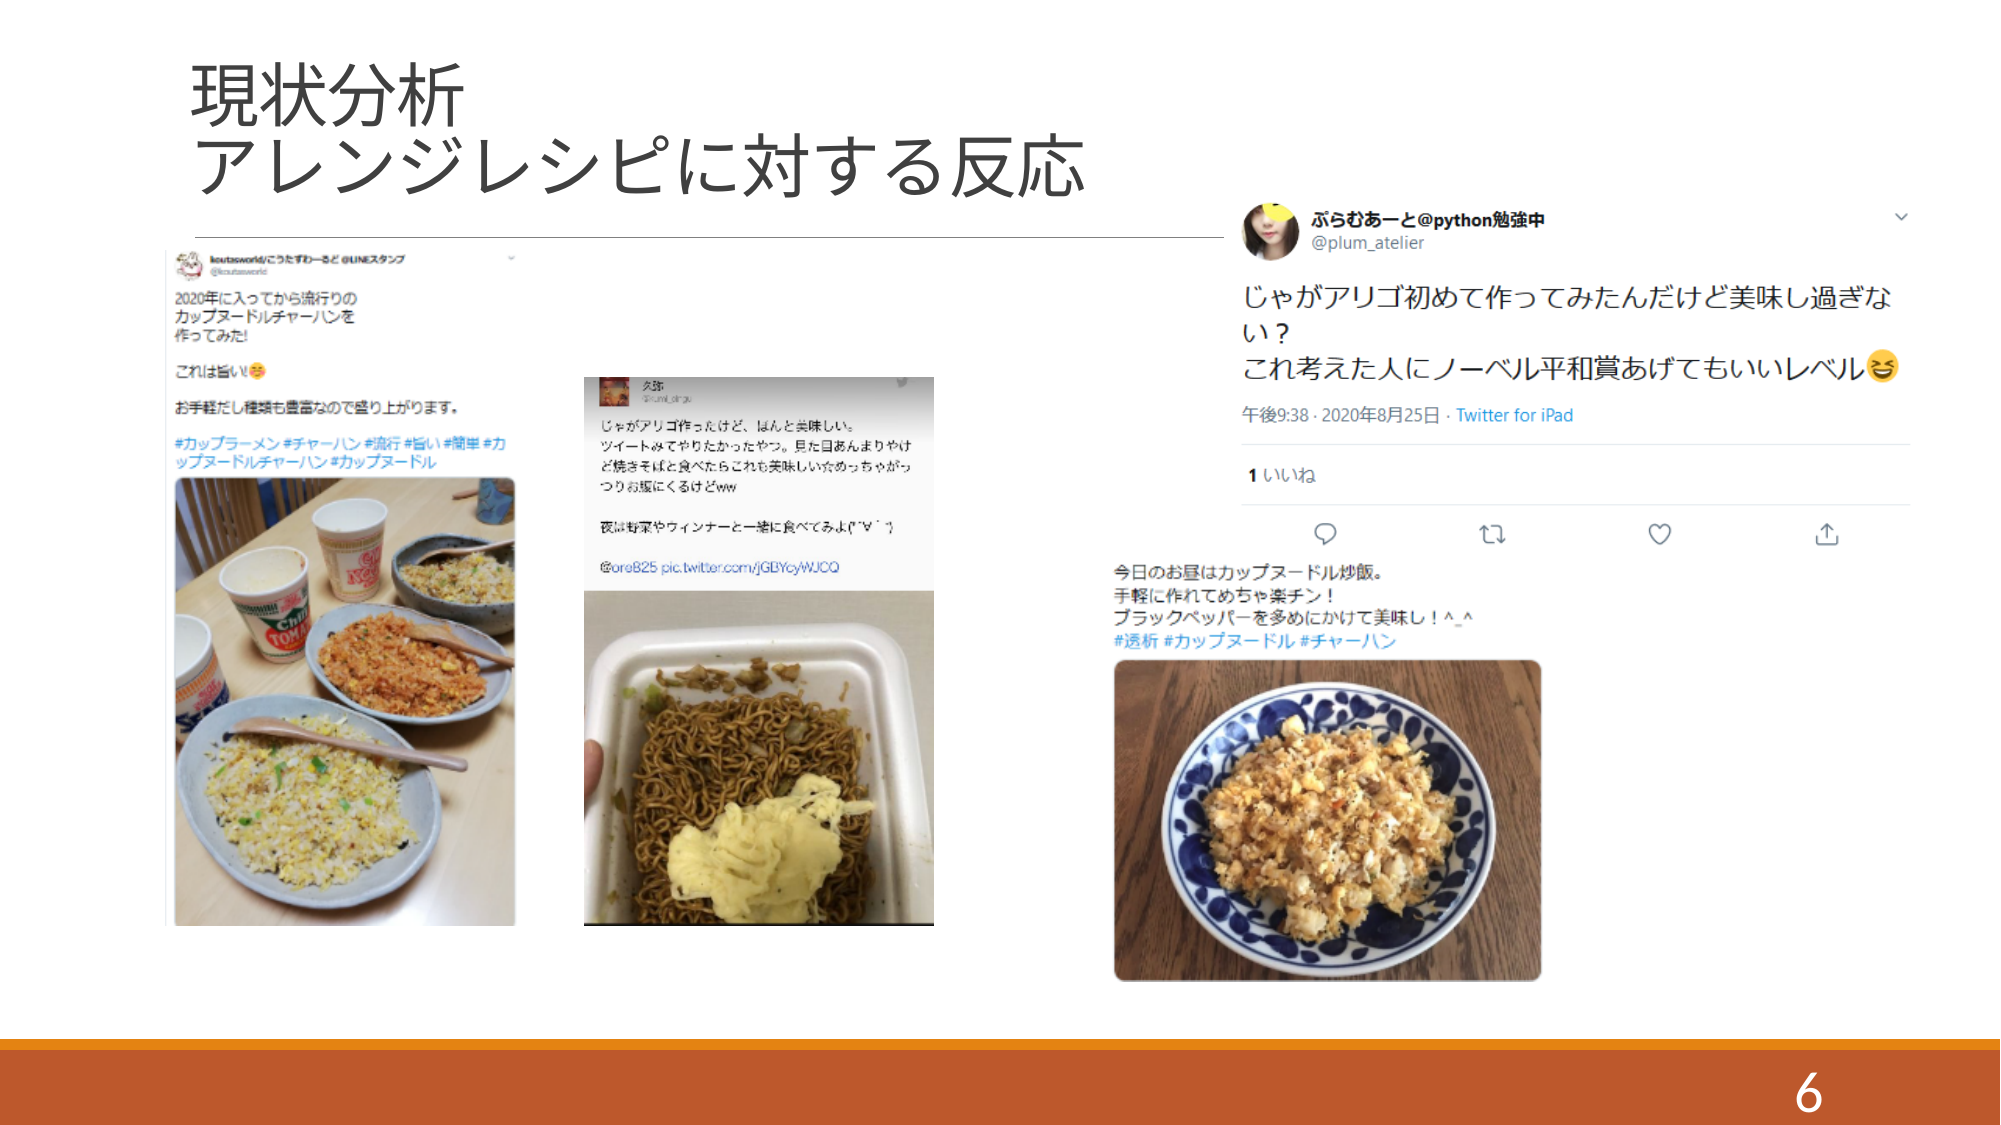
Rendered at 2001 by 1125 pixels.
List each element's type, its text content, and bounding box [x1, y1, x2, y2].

picture [584, 376, 934, 926]
picture [164, 249, 523, 926]
slide_number 6 [1624, 1059, 1840, 1120]
picture [1109, 562, 1544, 983]
title 現状分析 アレンジレシピに対する反応 [174, 55, 1825, 215]
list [1223, 191, 1929, 562]
